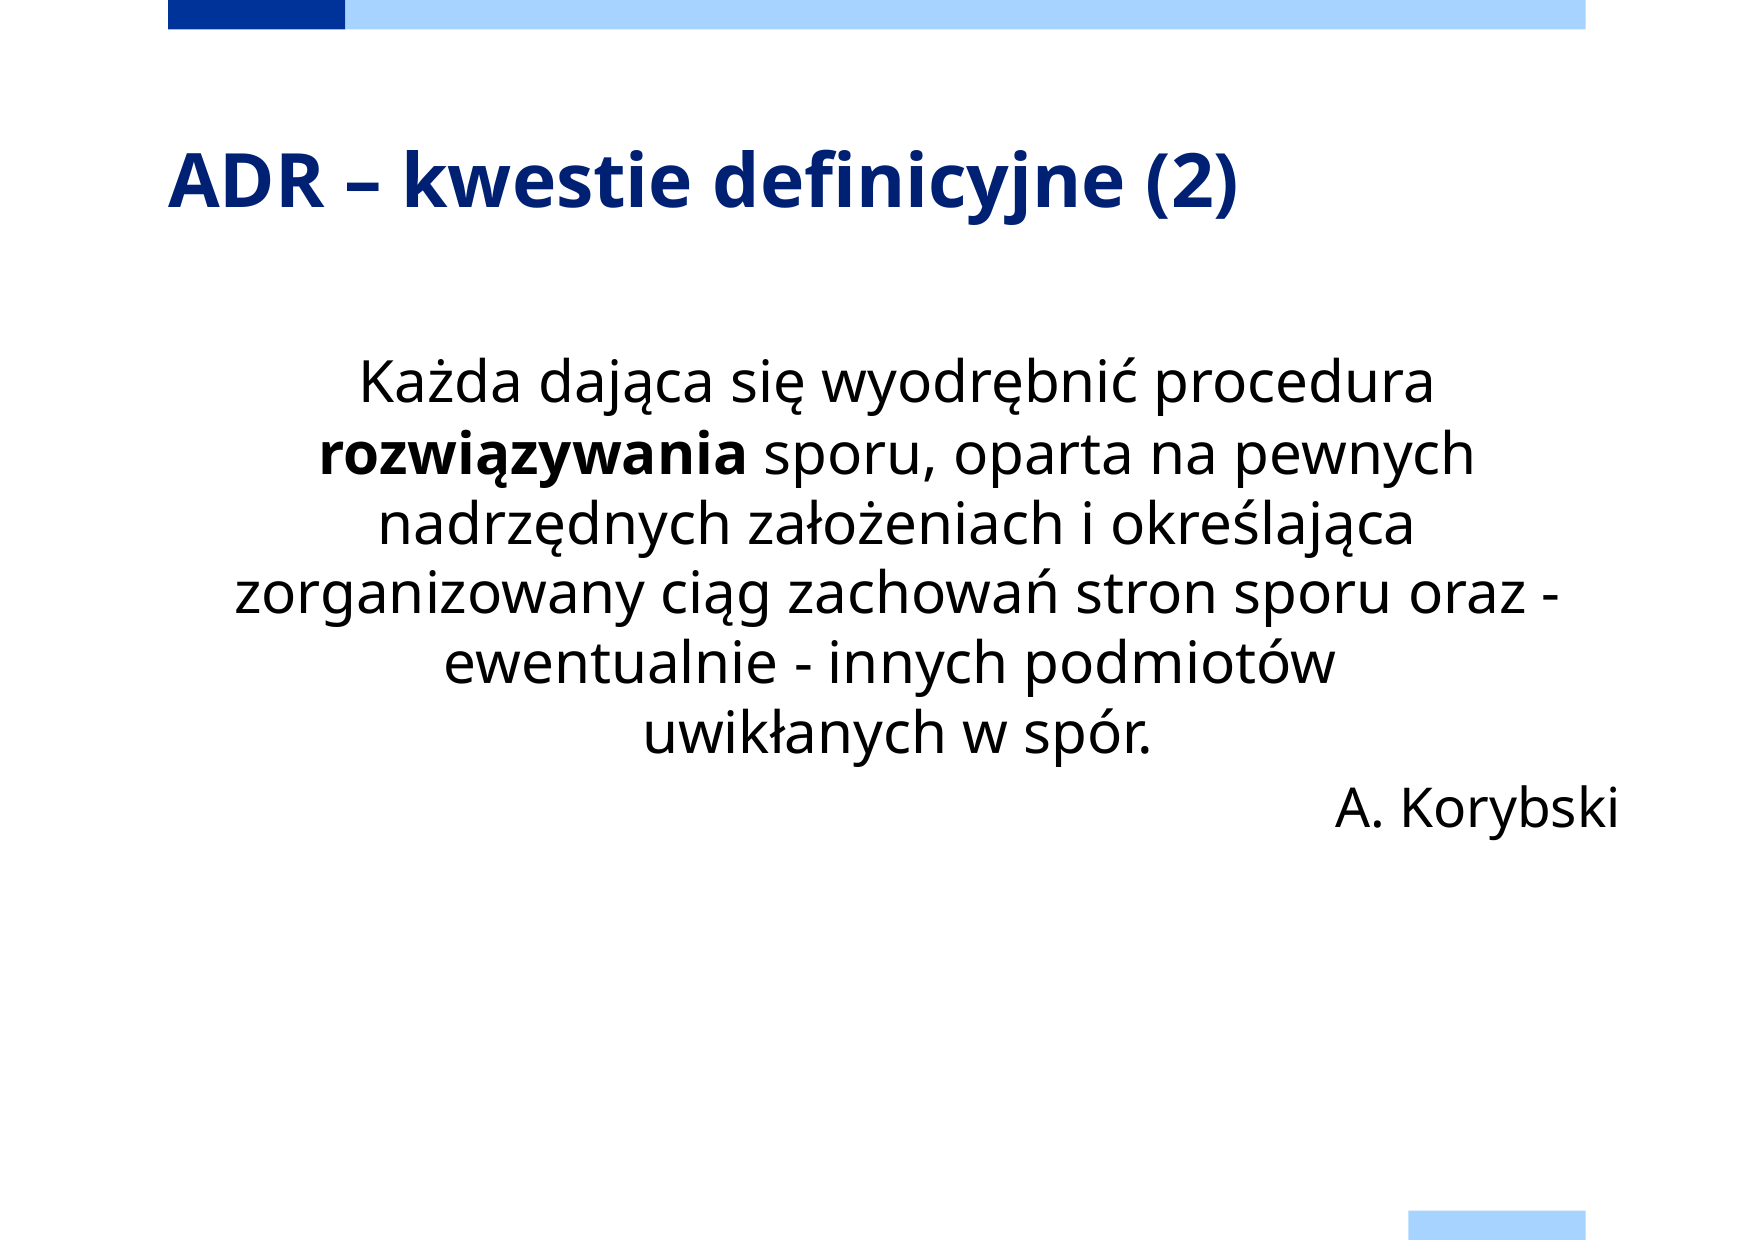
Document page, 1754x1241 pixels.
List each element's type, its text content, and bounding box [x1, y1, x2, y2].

list Każda dająca się wyodrębnić procedura rozwiązywania sporu, oparta na pewnych nadrzędnych założeniach i określająca zorganizowany ciąg zachowań stron sporu oraz - ewentualnie - innych podmiotów uwikłanych w spór. A. Korybski [132, 333, 1621, 1154]
title ADR – kwestie definicyjne (2) [168, 147, 1586, 325]
